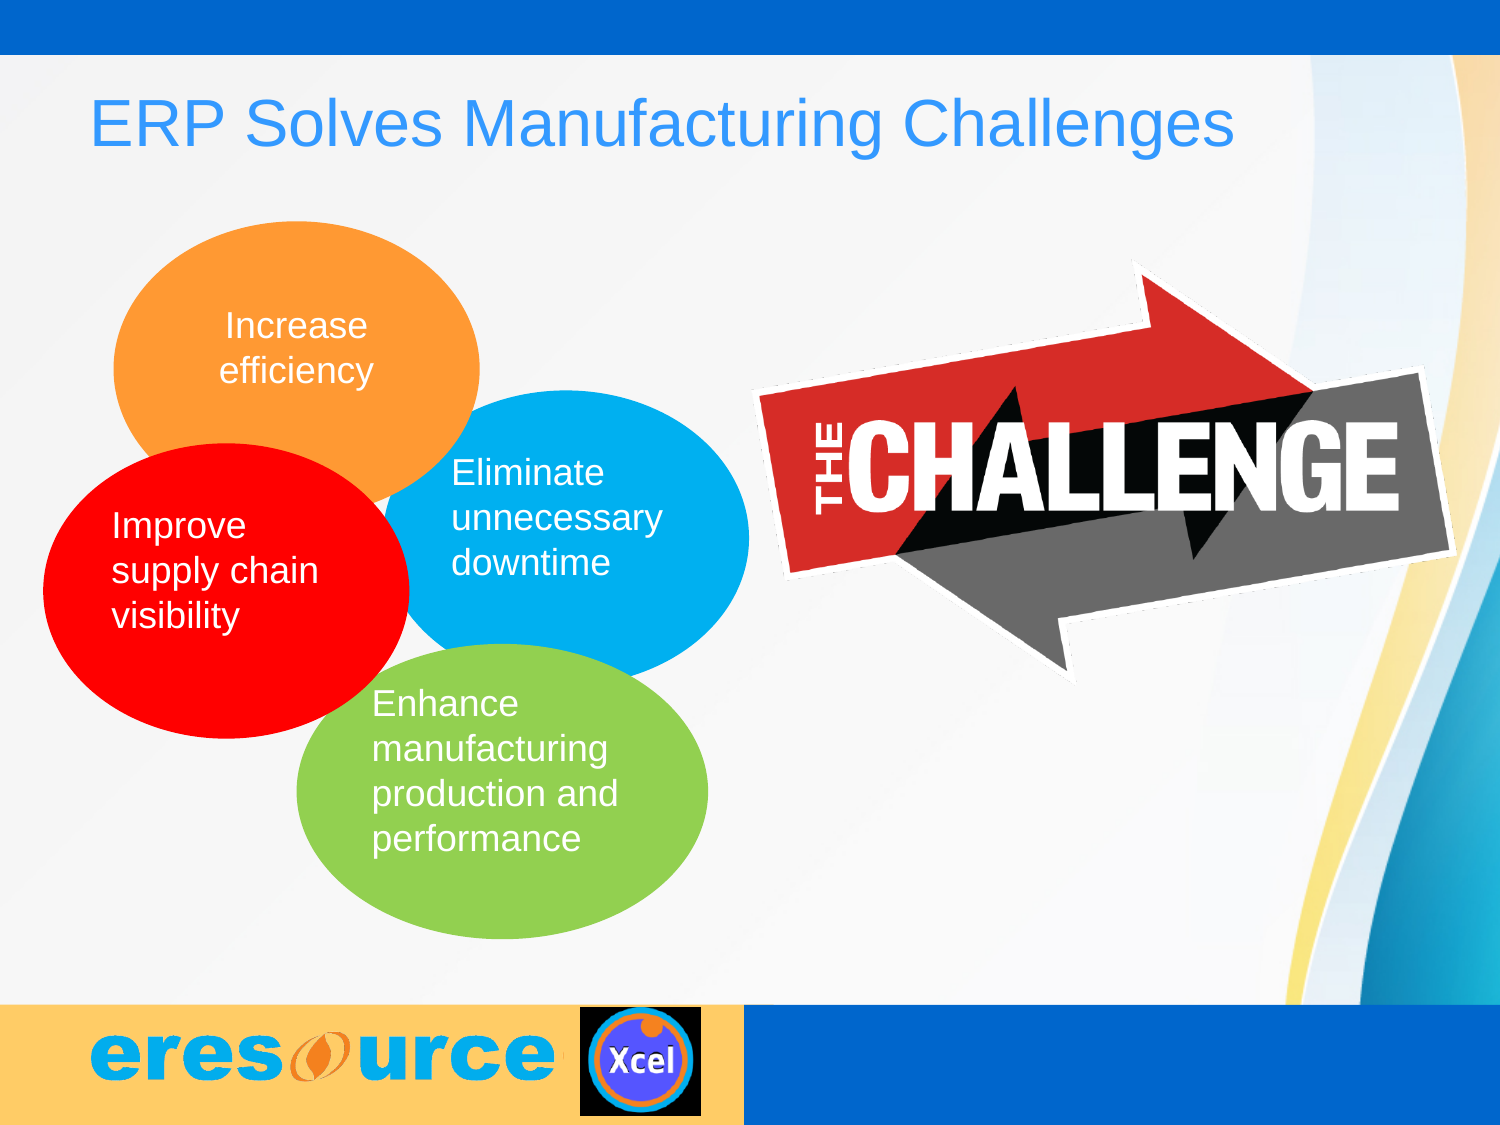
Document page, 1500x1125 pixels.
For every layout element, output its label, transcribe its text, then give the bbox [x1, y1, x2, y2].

text_box Increase efficiency [112, 220, 481, 504]
picture [594, 1014, 687, 1107]
text_box Enhance manufacturing production and performance [295, 642, 710, 941]
text_box Eliminate unnecessary downtime [384, 389, 751, 676]
text_box Improve supply chain visibility [42, 442, 411, 740]
picture [0, 55, 1500, 1004]
title ERP Solves Manufacturing Challenges [74, 71, 1412, 168]
picture [580, 1007, 701, 1116]
picture [88, 1021, 564, 1090]
